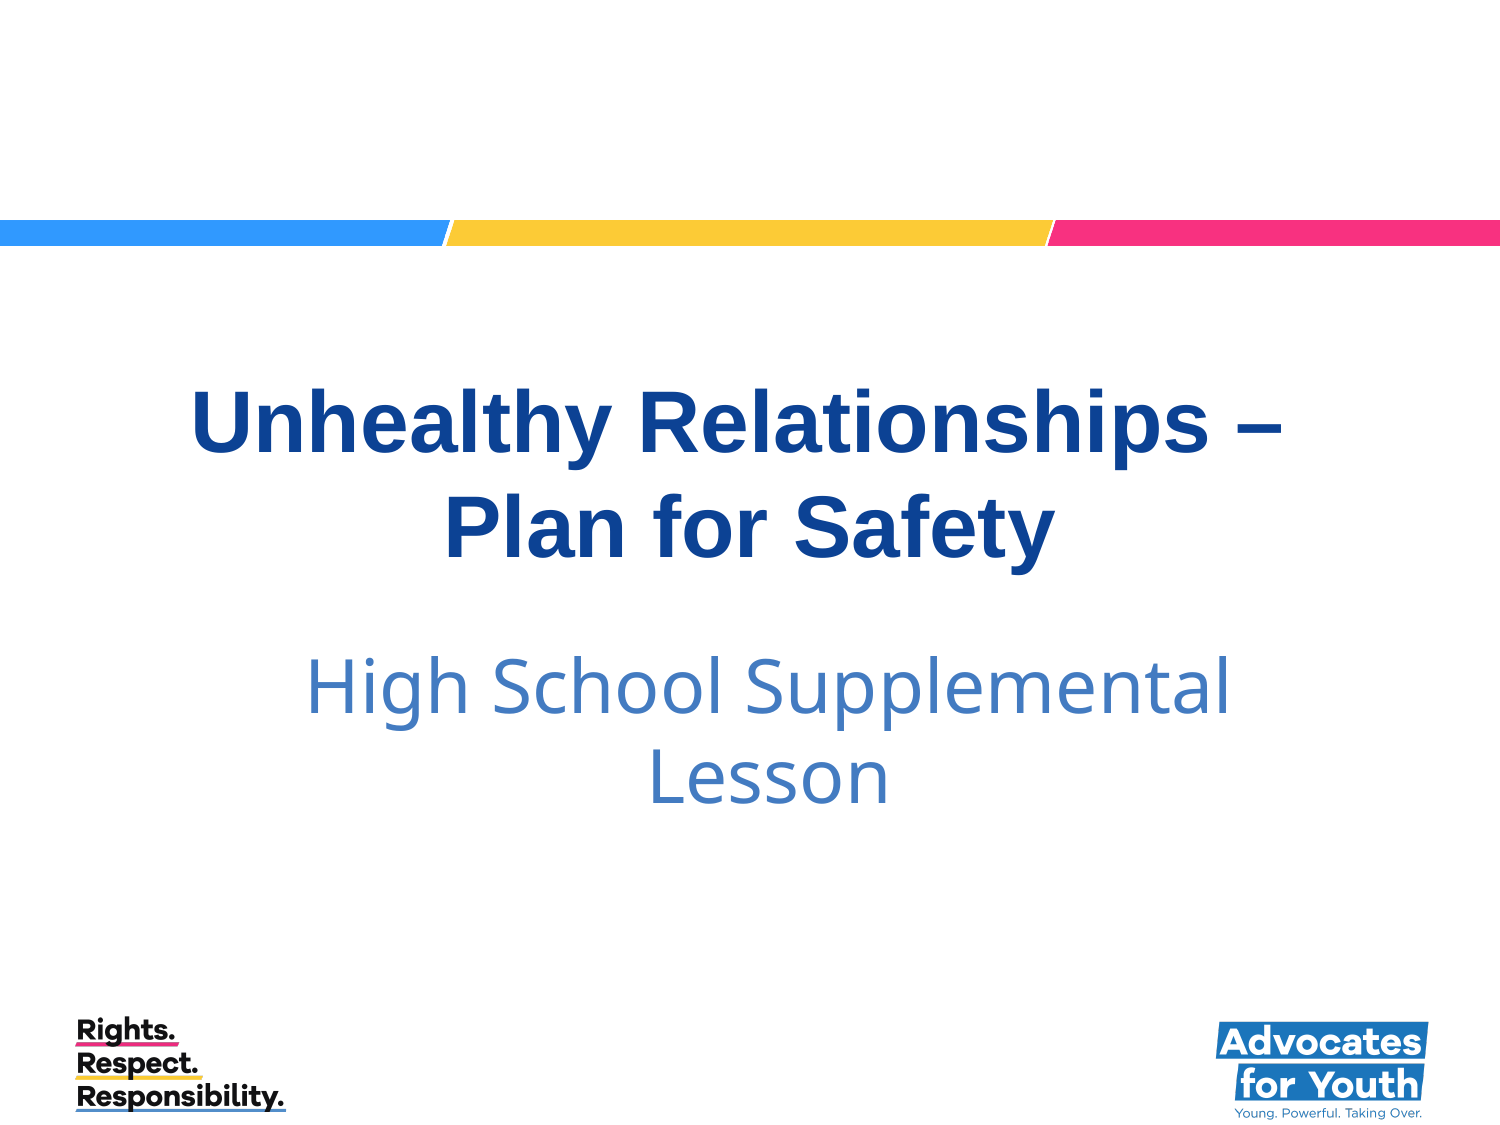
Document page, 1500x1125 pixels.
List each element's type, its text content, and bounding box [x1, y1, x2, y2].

title Unhealthy Relationships – Plan for Safety [112, 349, 1388, 591]
subtitle High School Supplemental Lesson [244, 631, 1294, 827]
picture [0, 207, 1500, 258]
